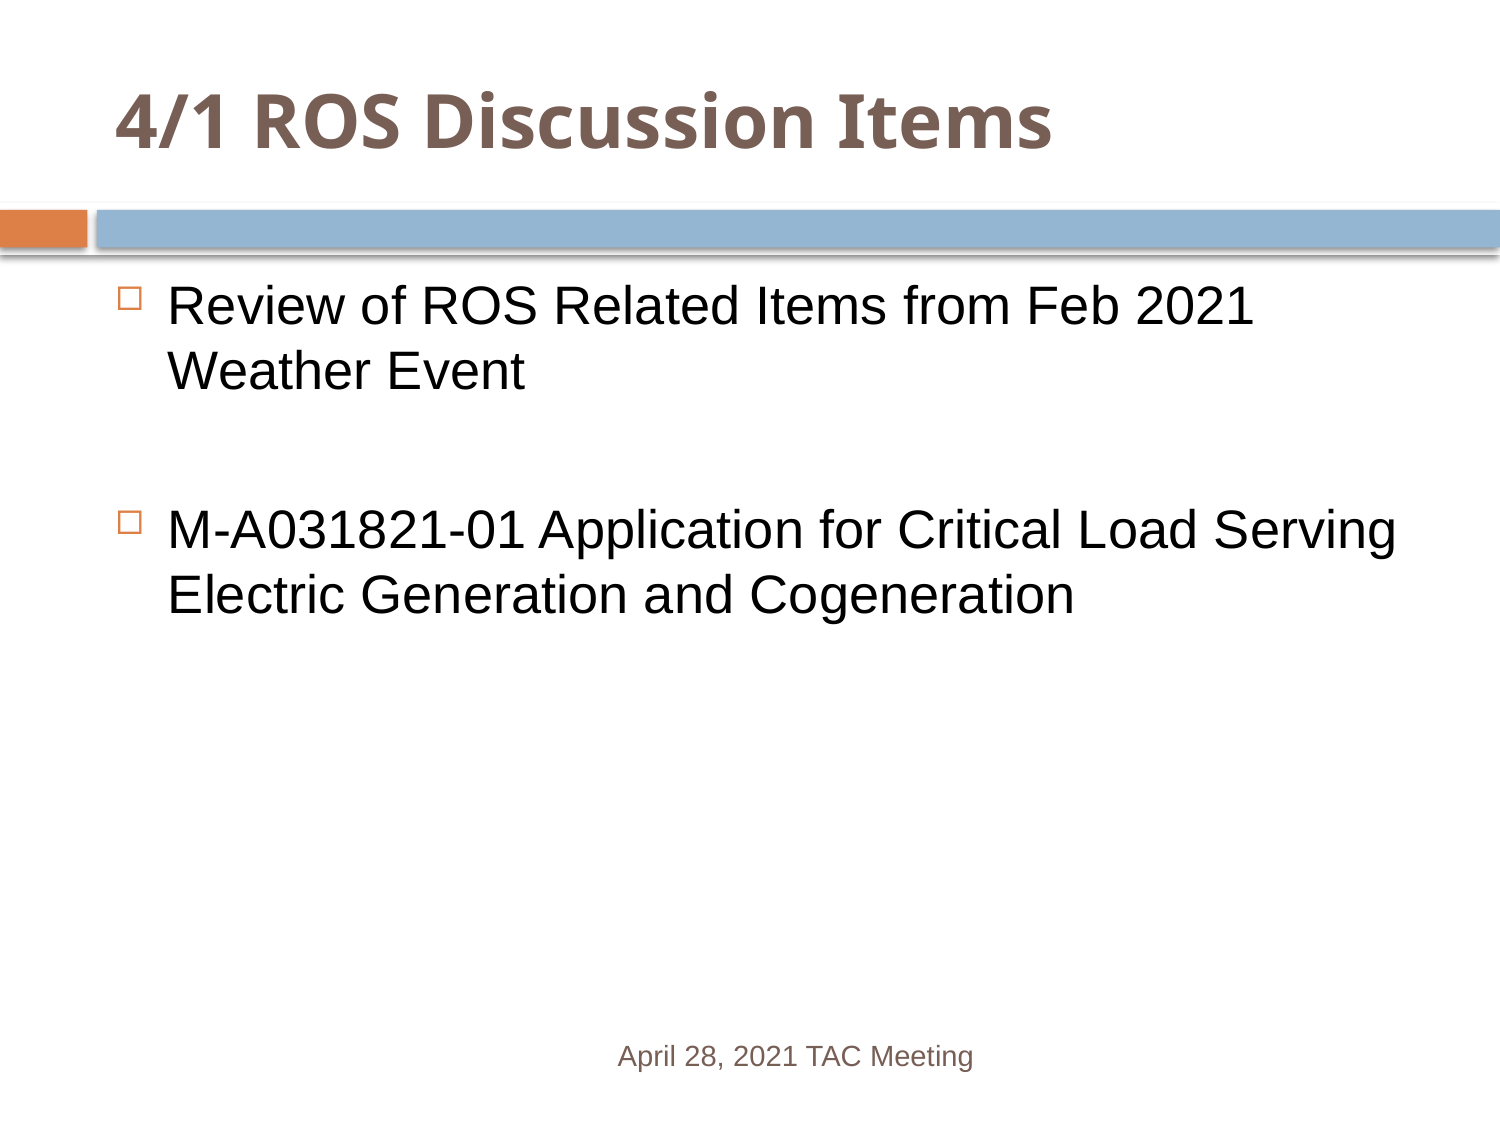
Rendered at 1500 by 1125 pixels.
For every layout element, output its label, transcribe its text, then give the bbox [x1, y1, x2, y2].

title 4/1 ROS Discussion Items [100, 37, 1439, 201]
list Review of ROS Related Items from Feb 2021 Weather Event M-A031821-01 Application for Critical Load Serving Electric Generation and Cogeneration [100, 262, 1439, 1001]
footer April 28, 2021 TAC Meeting [99, 1025, 990, 1085]
